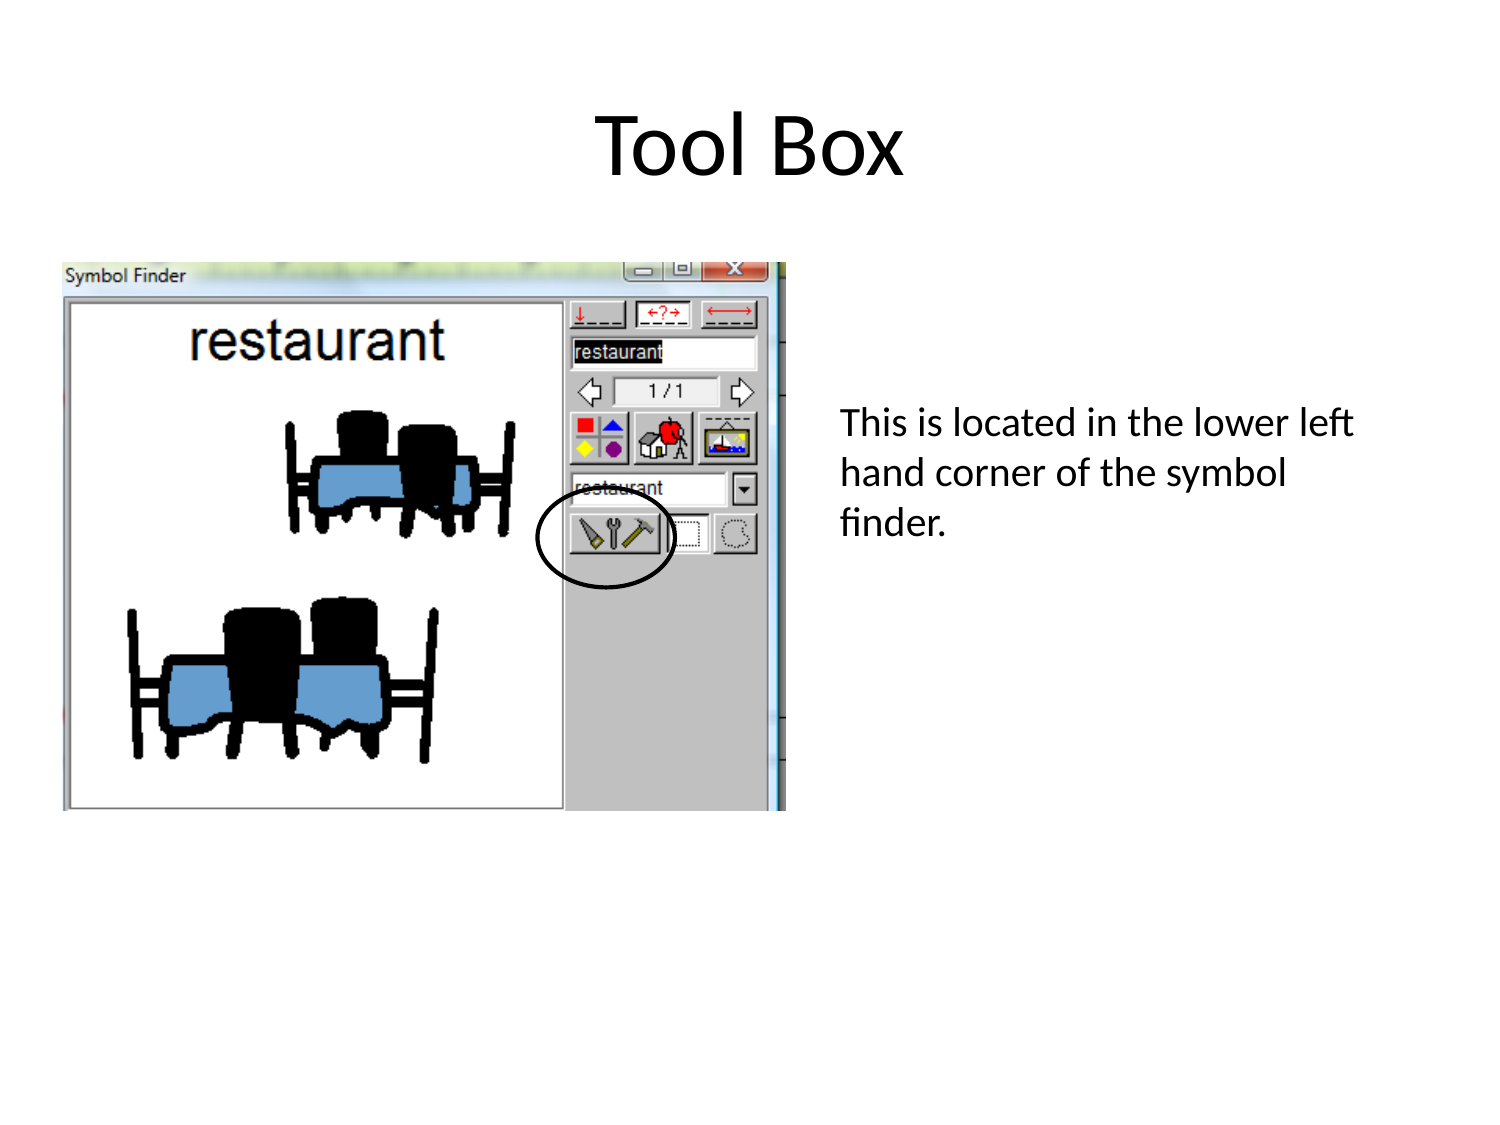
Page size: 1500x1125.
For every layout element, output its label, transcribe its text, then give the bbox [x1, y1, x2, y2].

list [62, 262, 787, 812]
title Tool Box [75, 45, 1425, 233]
text_box This is located in the lower left hand corner of the symbol finder. [825, 387, 1388, 553]
